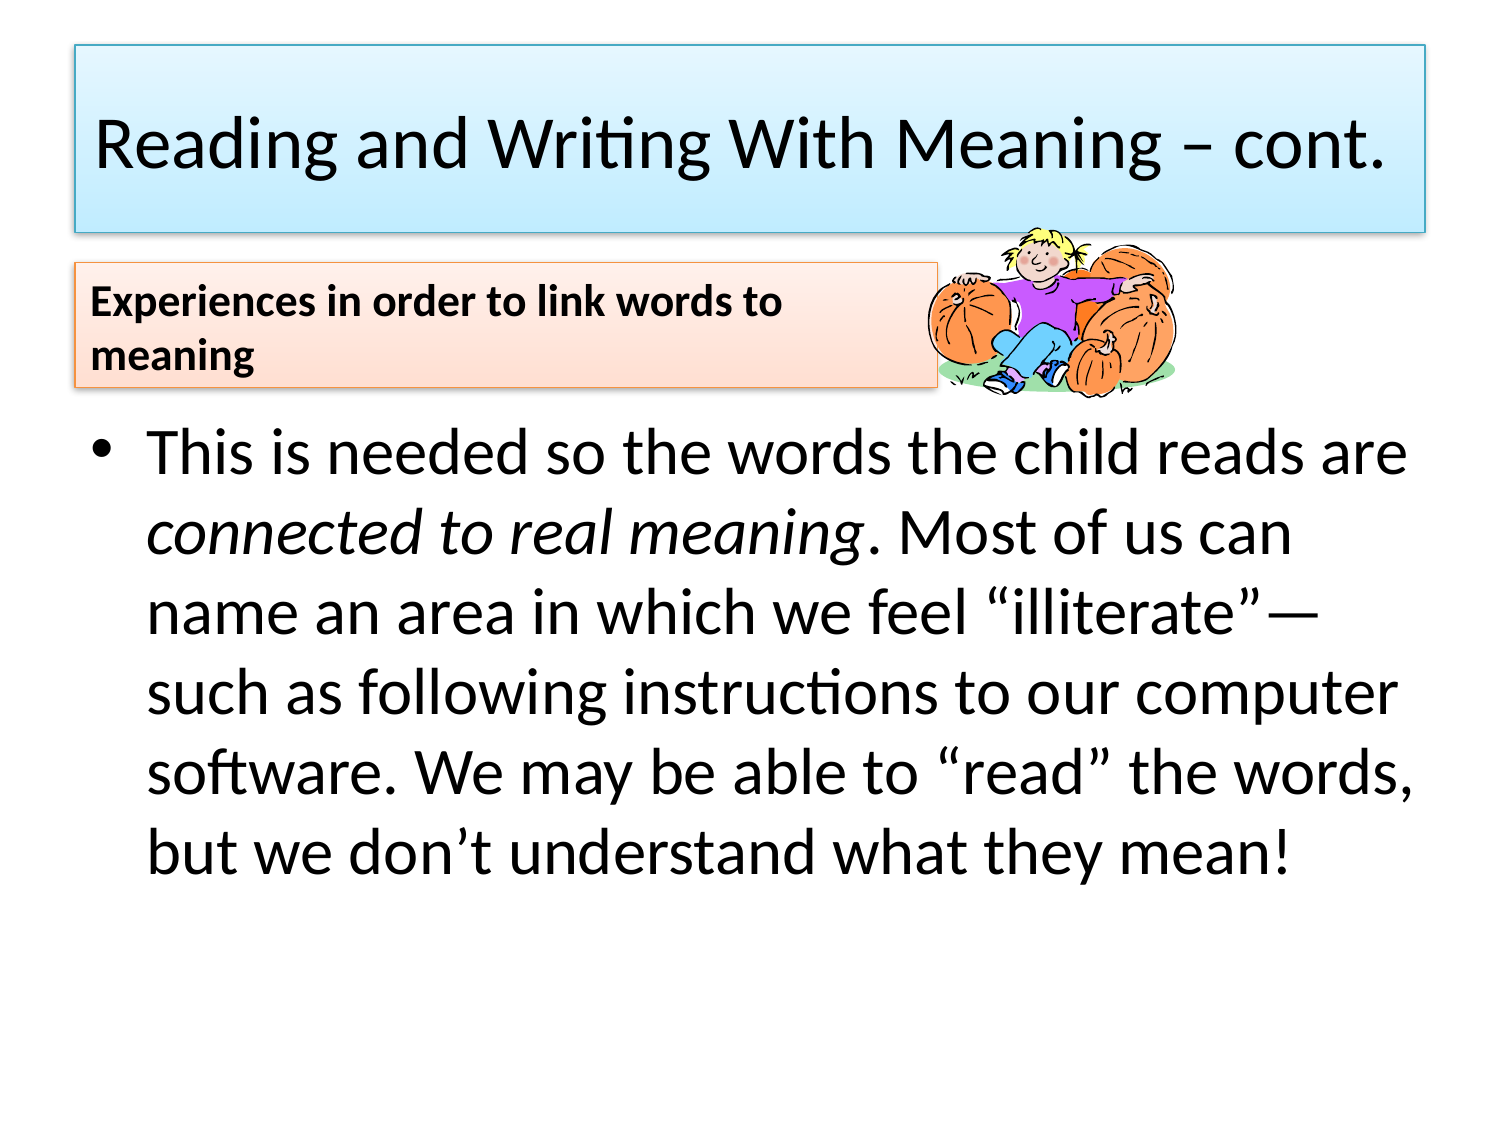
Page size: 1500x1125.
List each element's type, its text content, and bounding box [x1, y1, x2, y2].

picture [924, 224, 1180, 399]
text_box [74, 412, 1438, 1088]
title Reading and Writing With Meaning – cont. [74, 44, 1426, 233]
text_box Experiences in order to link words to meaning [74, 262, 919, 388]
list This is needed so the words the child reads are connected to real meaning. Most of us can name an area in which we feel “illiterate”—such as following instructions to our computer software. We may be able to “read” the words, but we don’t understand what they mean! [75, 399, 1450, 1088]
